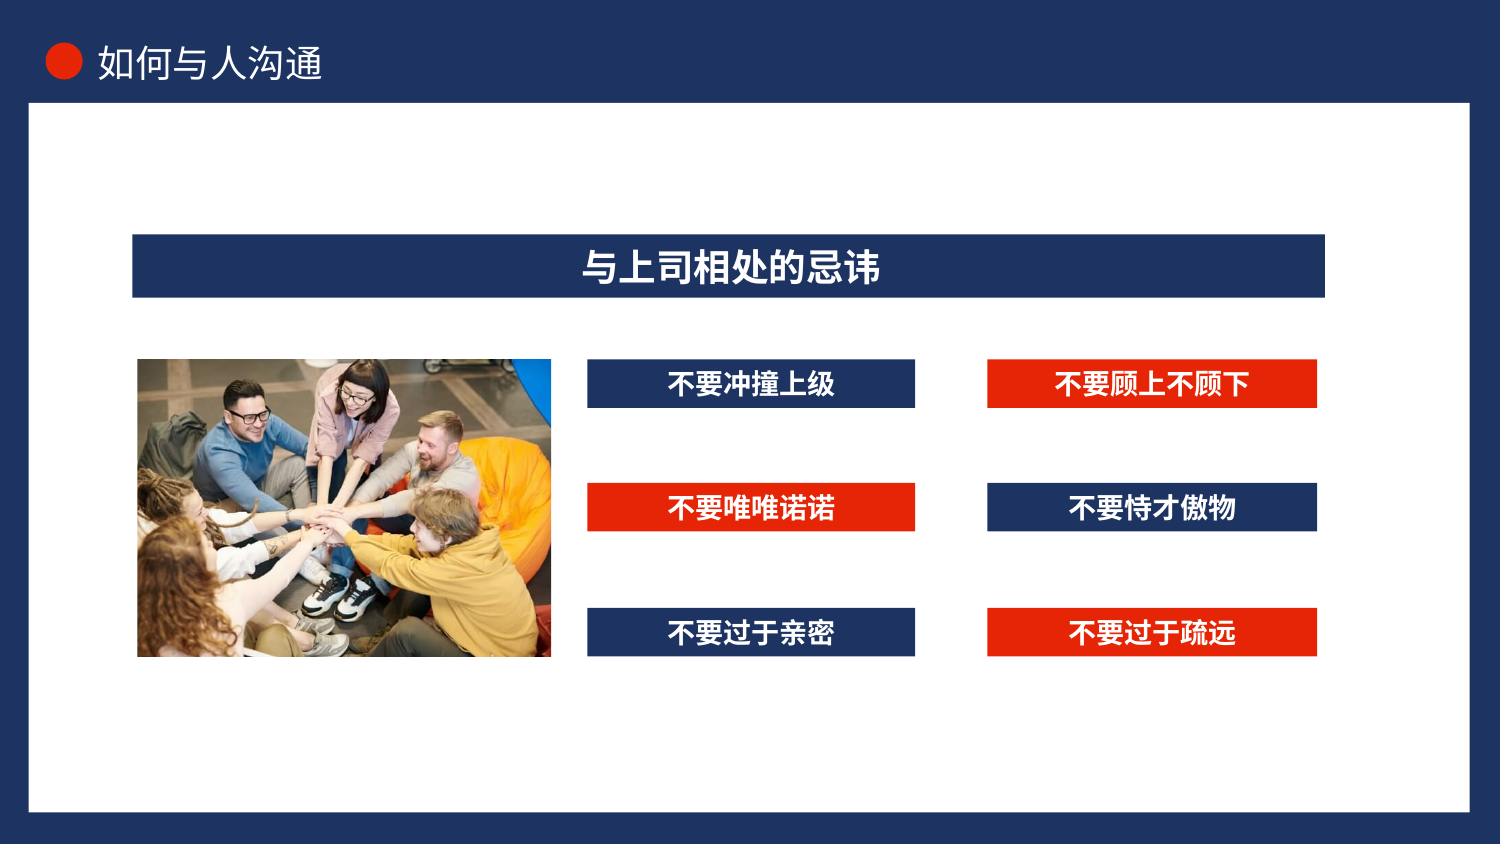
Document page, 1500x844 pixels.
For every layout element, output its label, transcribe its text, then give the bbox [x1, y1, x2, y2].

text_box 不要过于疏远 [987, 607, 1318, 657]
text_box 不要过于亲密 [587, 607, 916, 657]
text_box 不要唯唯诺诺 [587, 482, 916, 532]
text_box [132, 234, 1325, 298]
text_box 不要恃才傲物 [987, 482, 1318, 532]
picture [137, 359, 552, 658]
text_box 不要顾上不顾下 [987, 359, 1318, 408]
text_box 不要冲撞上级 [587, 359, 916, 408]
